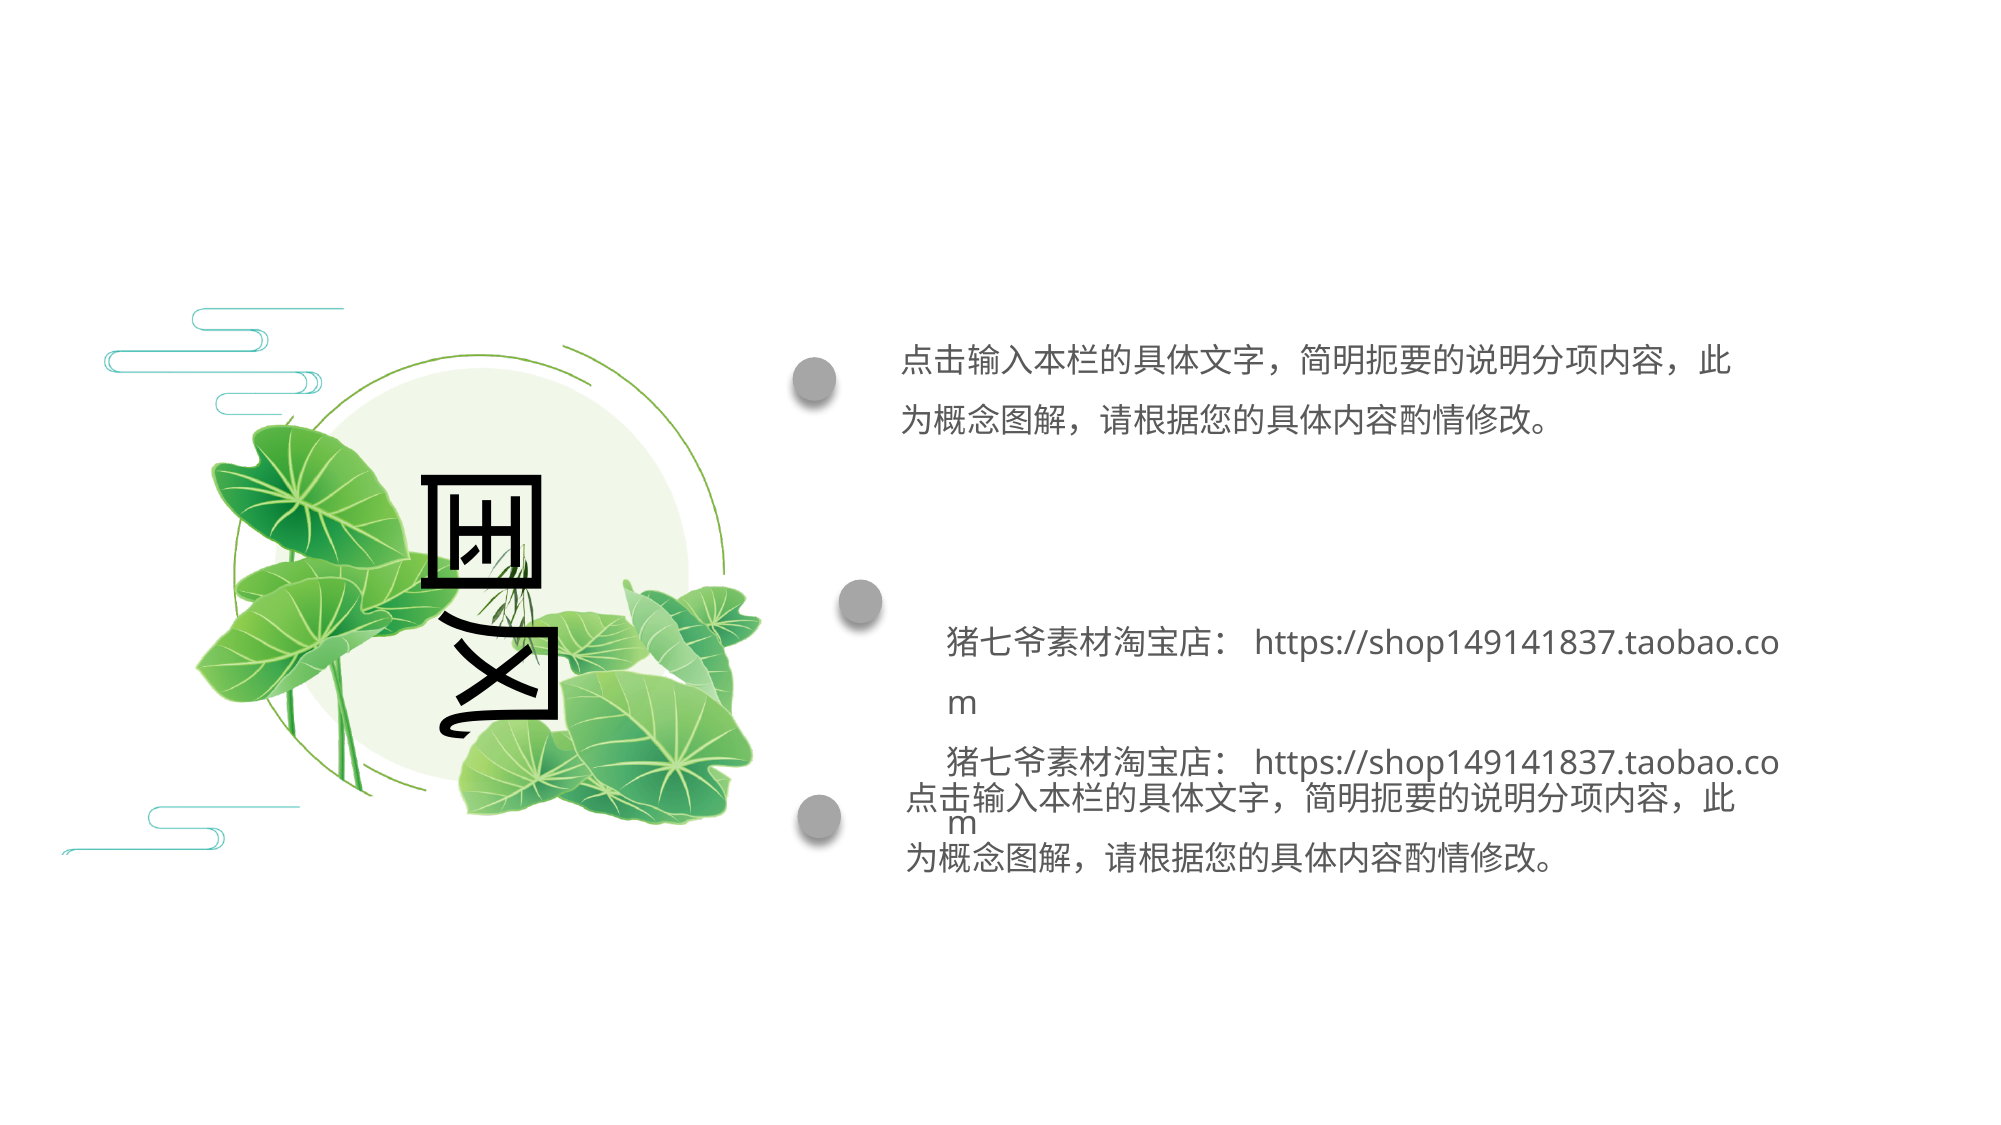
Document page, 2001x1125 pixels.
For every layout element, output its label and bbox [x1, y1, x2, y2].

text_box [793, 312, 1757, 449]
text_box [839, 534, 1803, 732]
picture [36, 280, 778, 855]
text_box [798, 749, 1761, 886]
